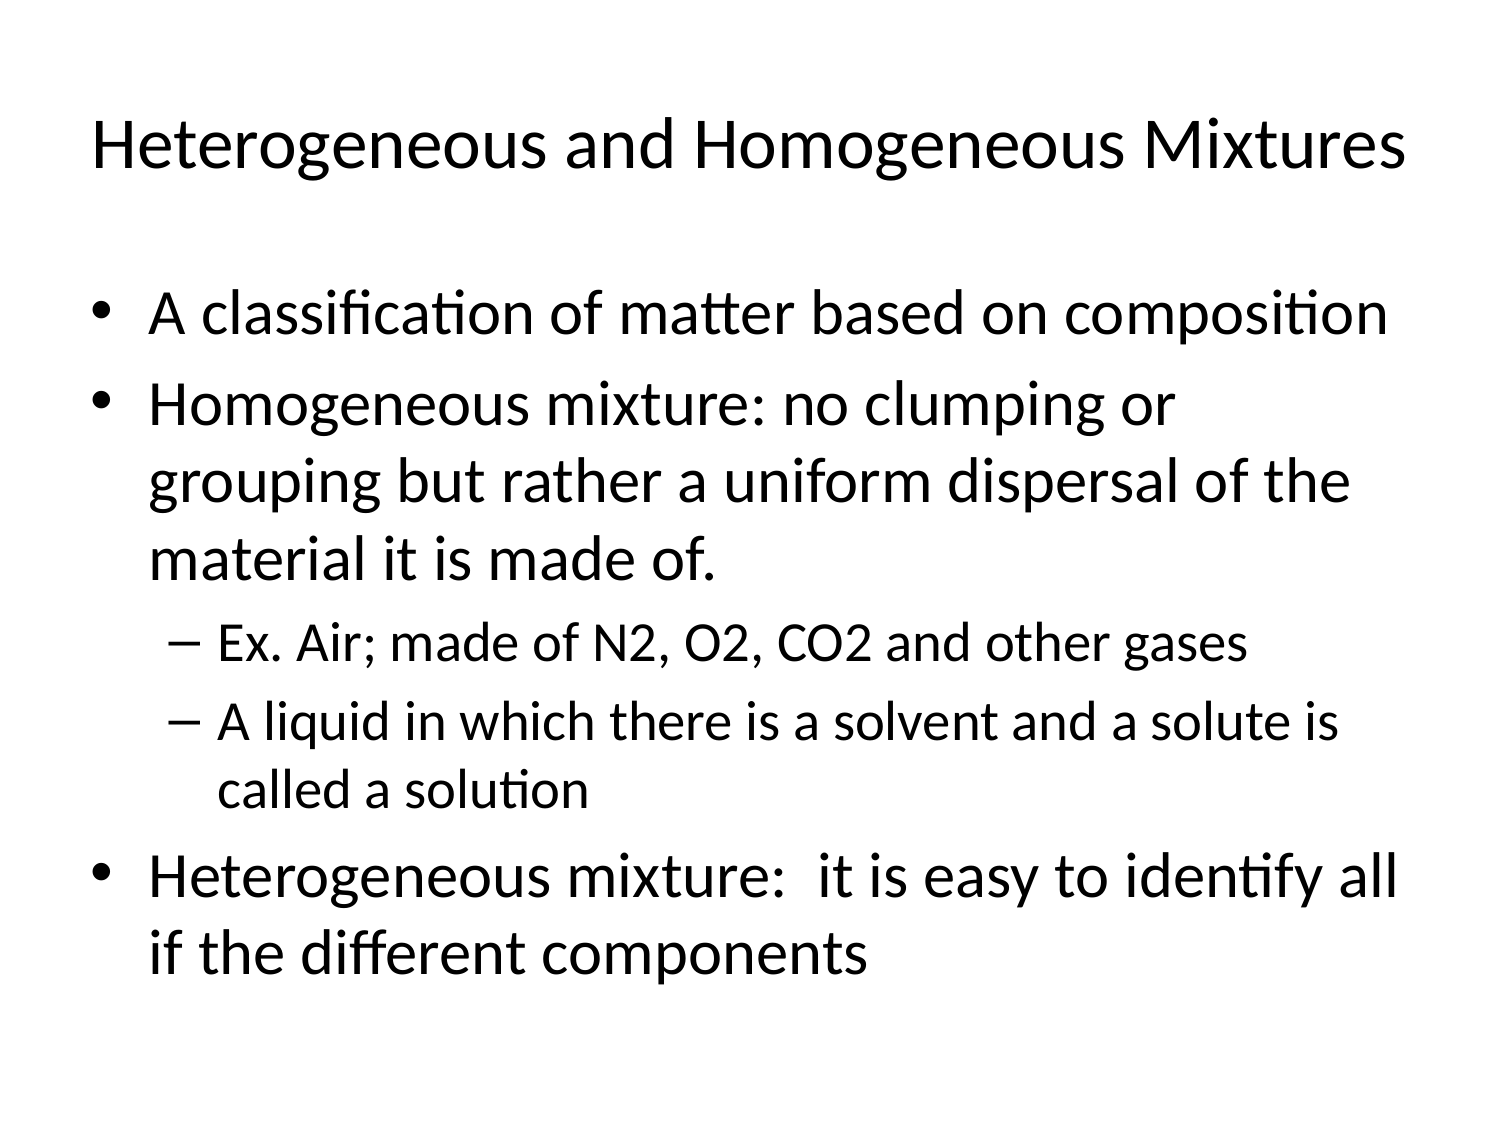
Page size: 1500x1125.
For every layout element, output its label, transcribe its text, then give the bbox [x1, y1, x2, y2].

list A classification of matter based on composition Homogeneous mixture: no clumping or grouping but rather a uniform dispersal of the material it is made of. Ex. Air; made of N2, O2, CO2 and other gases A liquid in which there is a solvent and a solute is called a solution Heterogeneous mixture: it is easy to identify all if the different components [75, 262, 1425, 1005]
title Heterogeneous and Homogeneous Mixtures [75, 45, 1425, 233]
